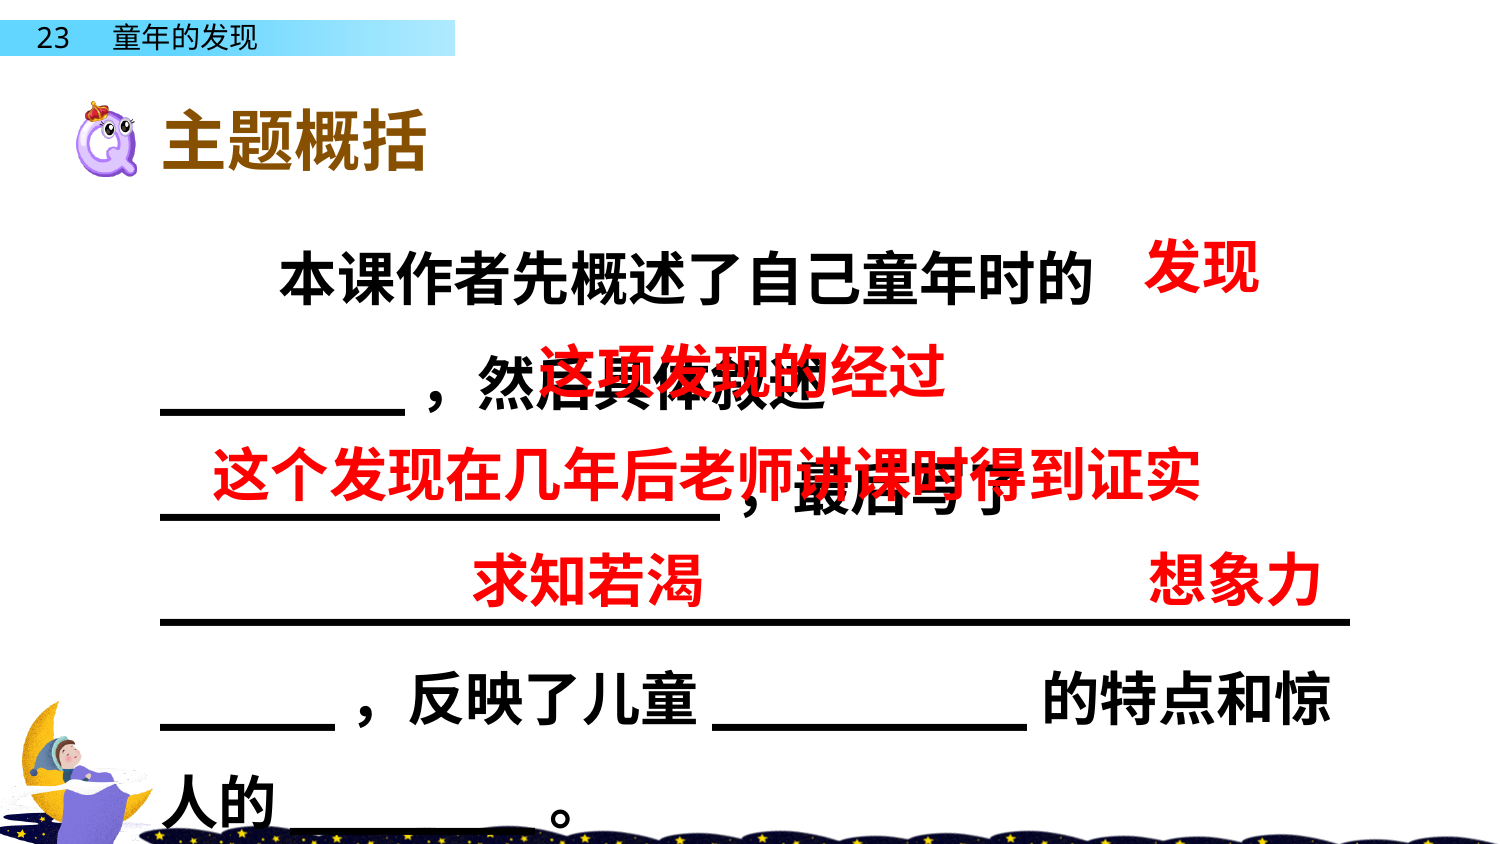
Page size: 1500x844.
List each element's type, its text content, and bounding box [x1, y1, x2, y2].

text_box 本课作者先概述了自己童年时的_______，然后具体叙述________________，最后写了_______________________________________，反映了儿童_________的特点和惊人的_______。 [145, 199, 1374, 844]
text_box 发现 [1129, 222, 1276, 308]
text_box 这项发现的经过 [524, 327, 1033, 413]
picture [1374, 811, 1500, 844]
text_box 想象力 [1134, 535, 1339, 621]
text_box 求知若渴 [456, 536, 720, 622]
picture [76, 101, 138, 178]
text_box 这个发现在几年后老师讲课时得到证实 [198, 430, 1239, 516]
picture [0, 693, 145, 844]
text_box 主题概括 [149, 93, 484, 185]
